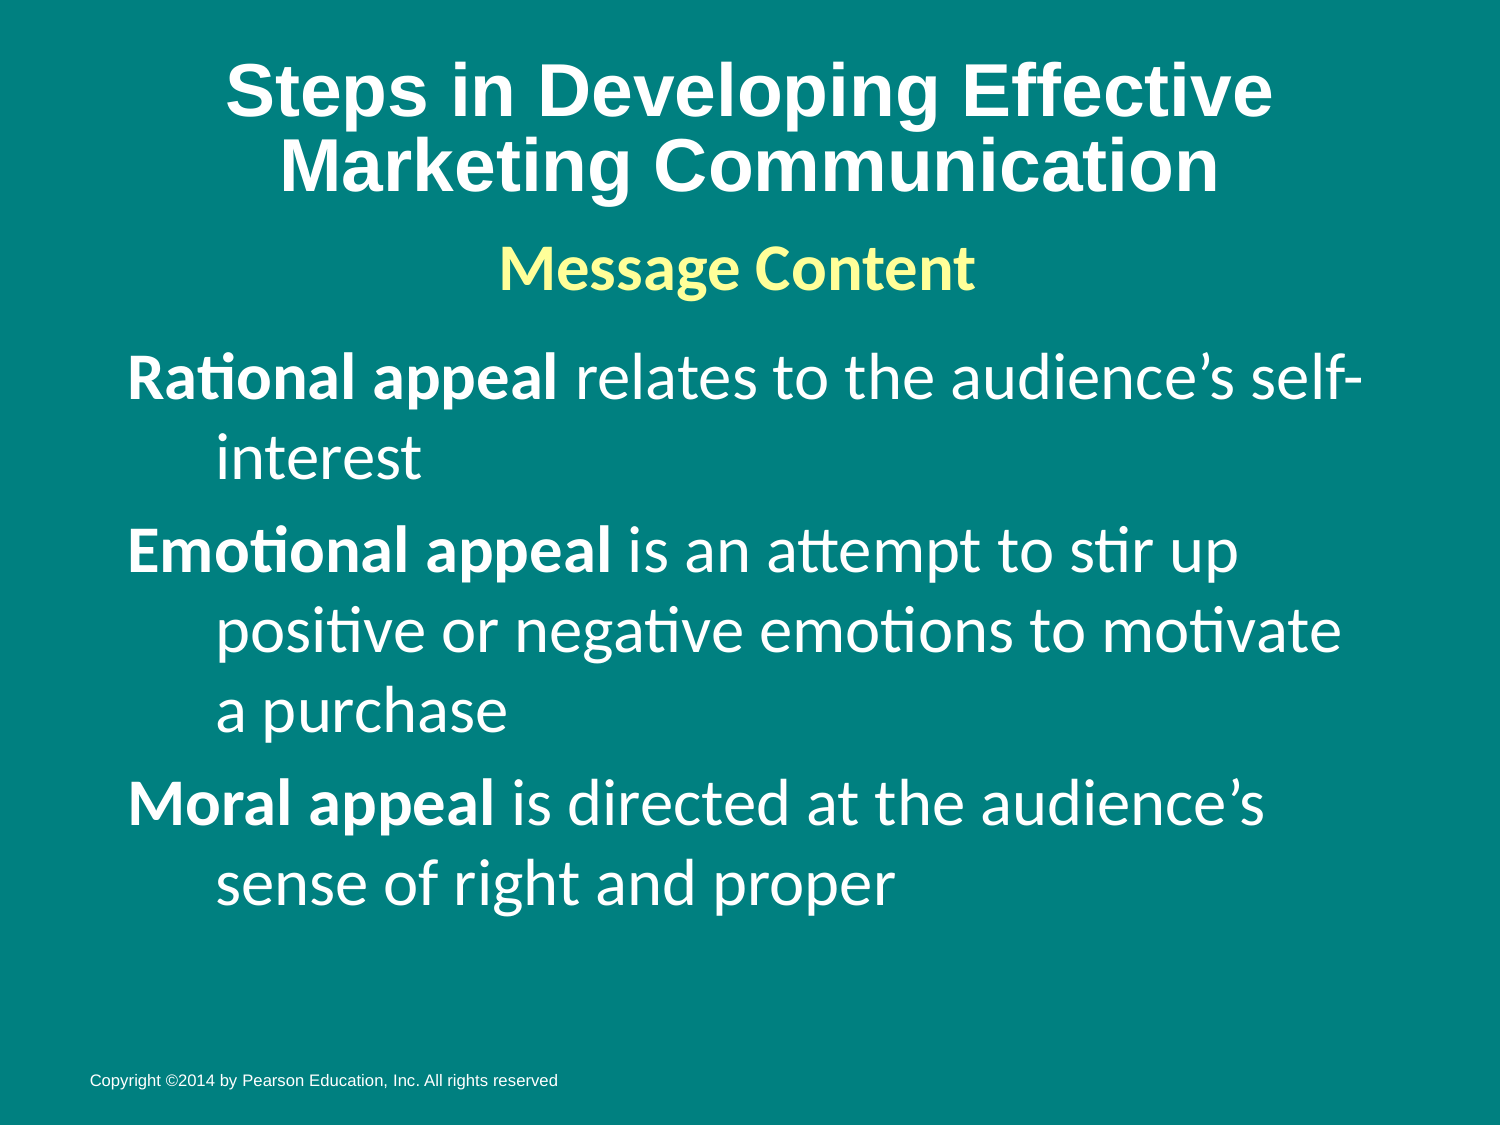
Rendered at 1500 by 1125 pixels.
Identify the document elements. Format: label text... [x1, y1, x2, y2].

text_box Copyright ©2014 by Pearson Education, Inc. All rights reserved [74, 1062, 825, 1098]
list Rational appeal relates to the audience’s self-interest Emotional appeal is an attempt to stir up positive or negative emotions to motivate a purchase Moral appeal is directed at the audience’s sense of right and proper [112, 324, 1388, 1001]
list Message Content [149, 237, 1326, 301]
title Steps in Developing Effective Marketing Communication [112, 37, 1388, 226]
